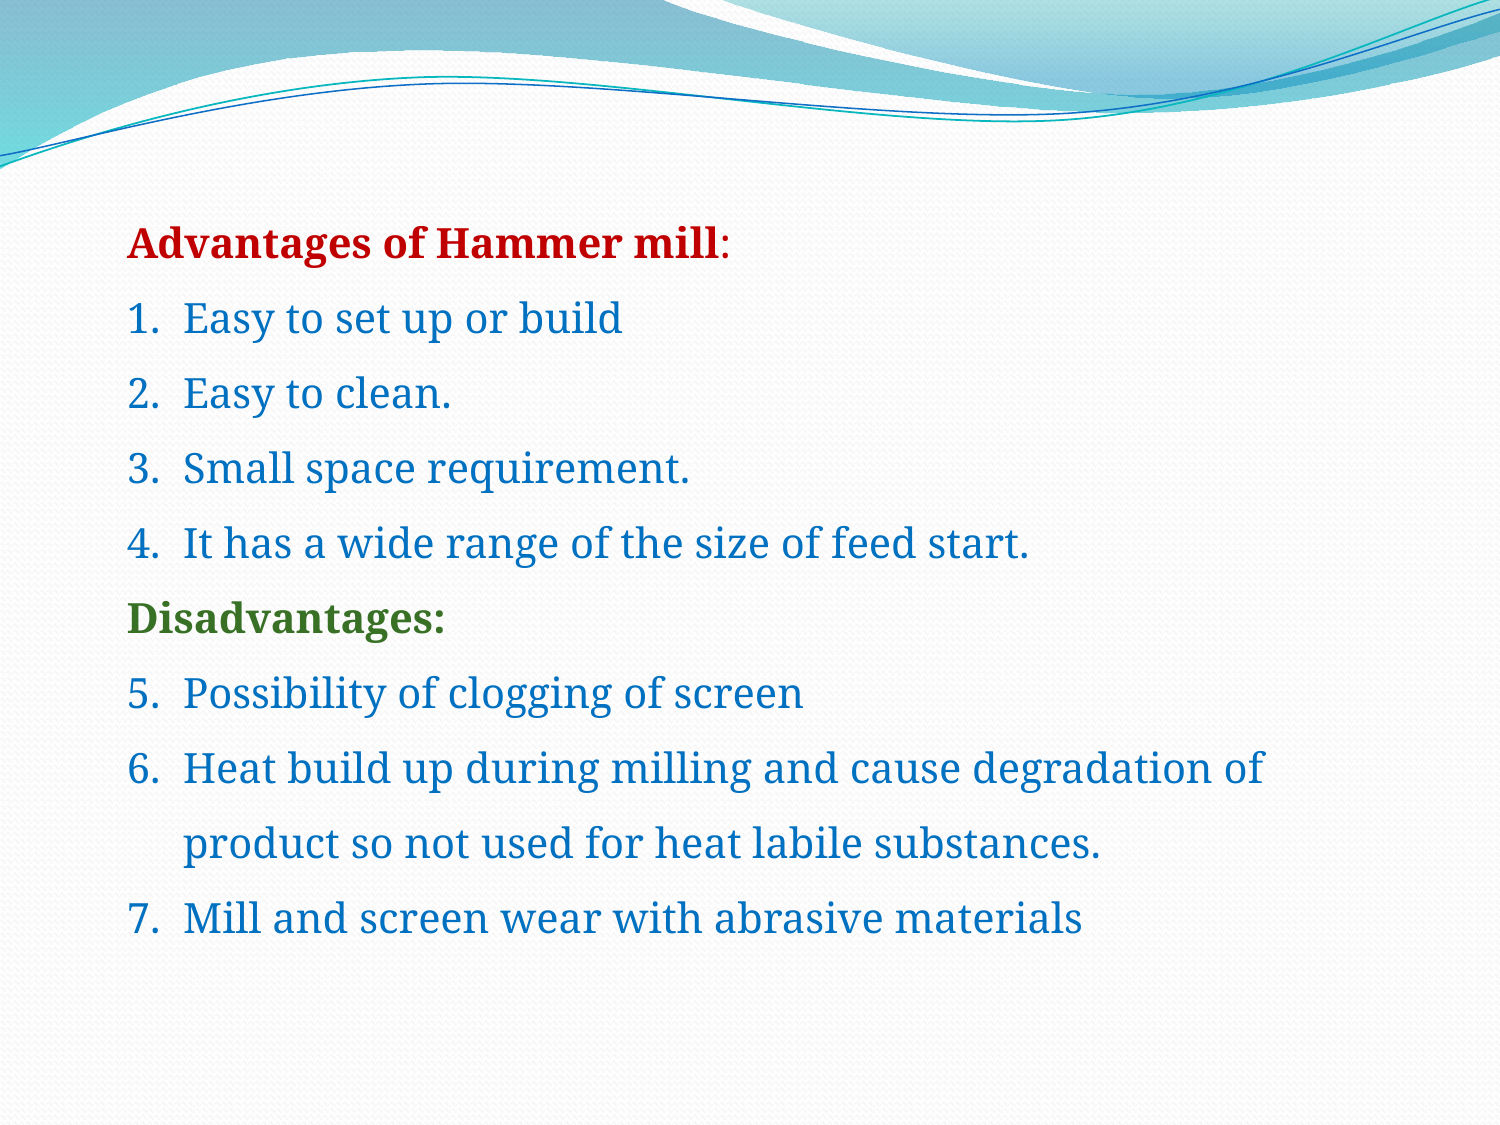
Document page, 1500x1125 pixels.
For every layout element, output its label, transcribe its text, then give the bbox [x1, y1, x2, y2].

text_box Advantages of Hammer mill: Easy to set up or build Easy to clean. Small space requirement. It has a wide range of the size of feed start. Disadvantages: Possibility of clogging of screen Heat build up during milling and cause degradation of product so not used for heat labile substances. Mill and screen wear with abrasive materials [112, 184, 1359, 1025]
